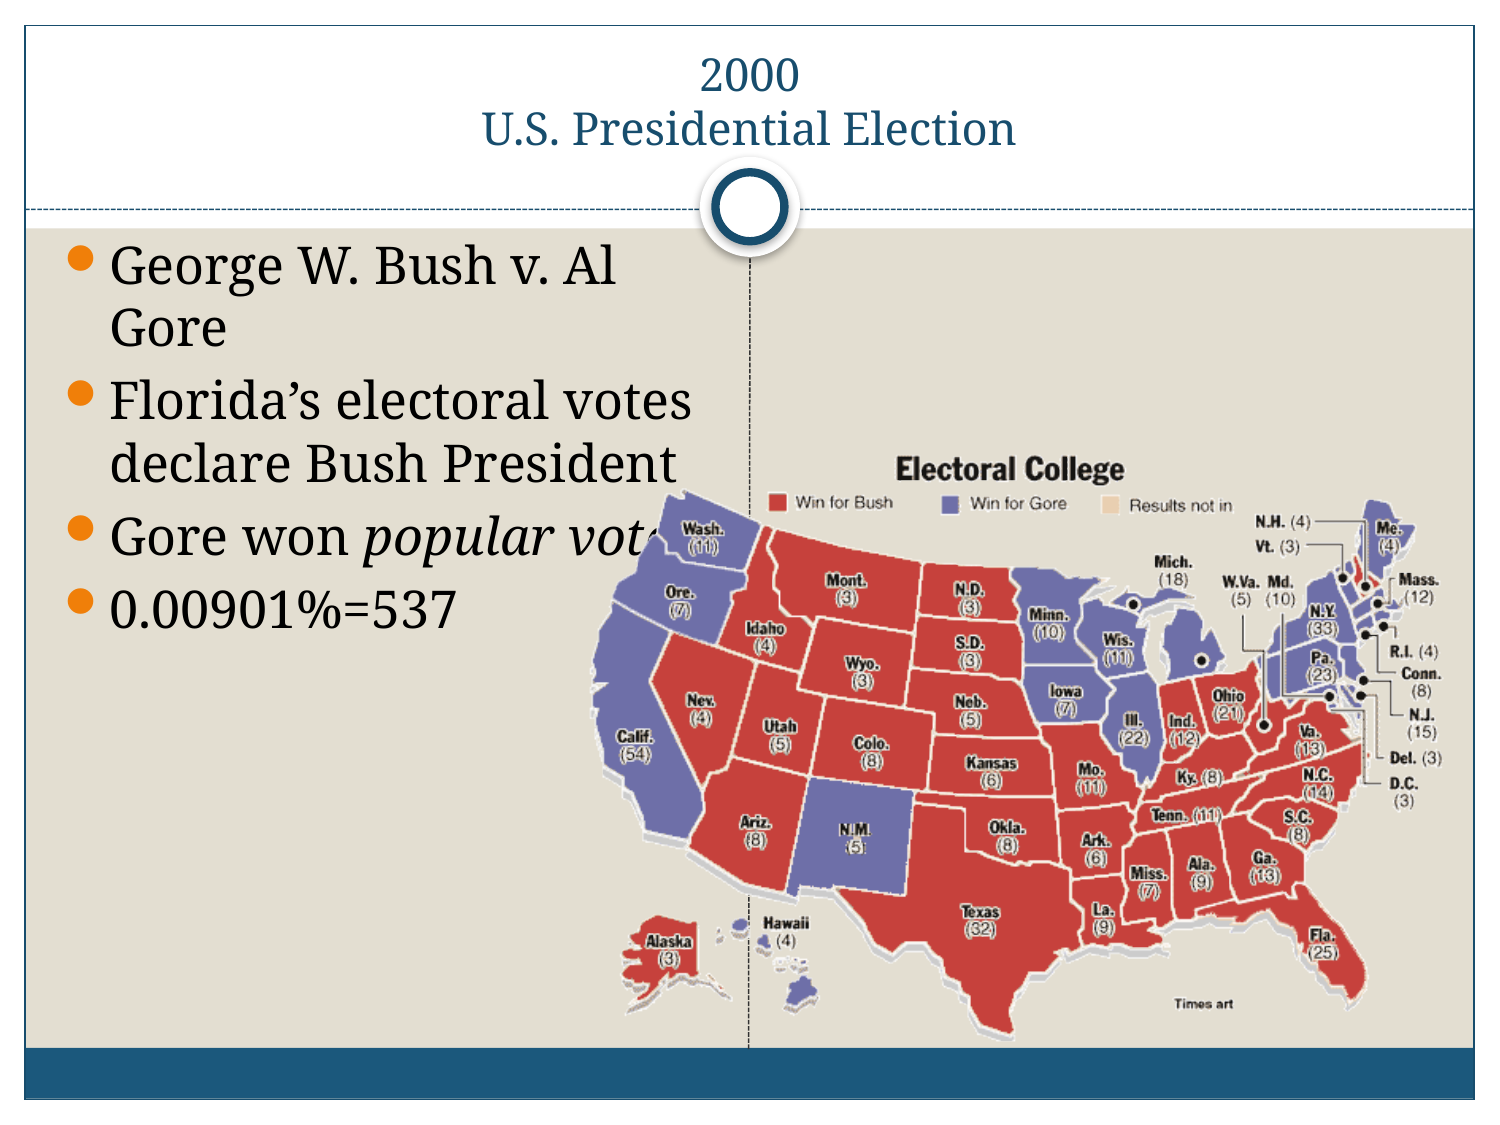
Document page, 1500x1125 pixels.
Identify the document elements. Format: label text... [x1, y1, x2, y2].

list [587, 449, 1447, 1048]
list George W. Bush v. Al Gore Florida’s electoral votes declare Bush President Gore won popular vote 0.00901%=537 [49, 224, 712, 993]
title 2000 U.S. Presidential Election [49, 37, 1450, 162]
